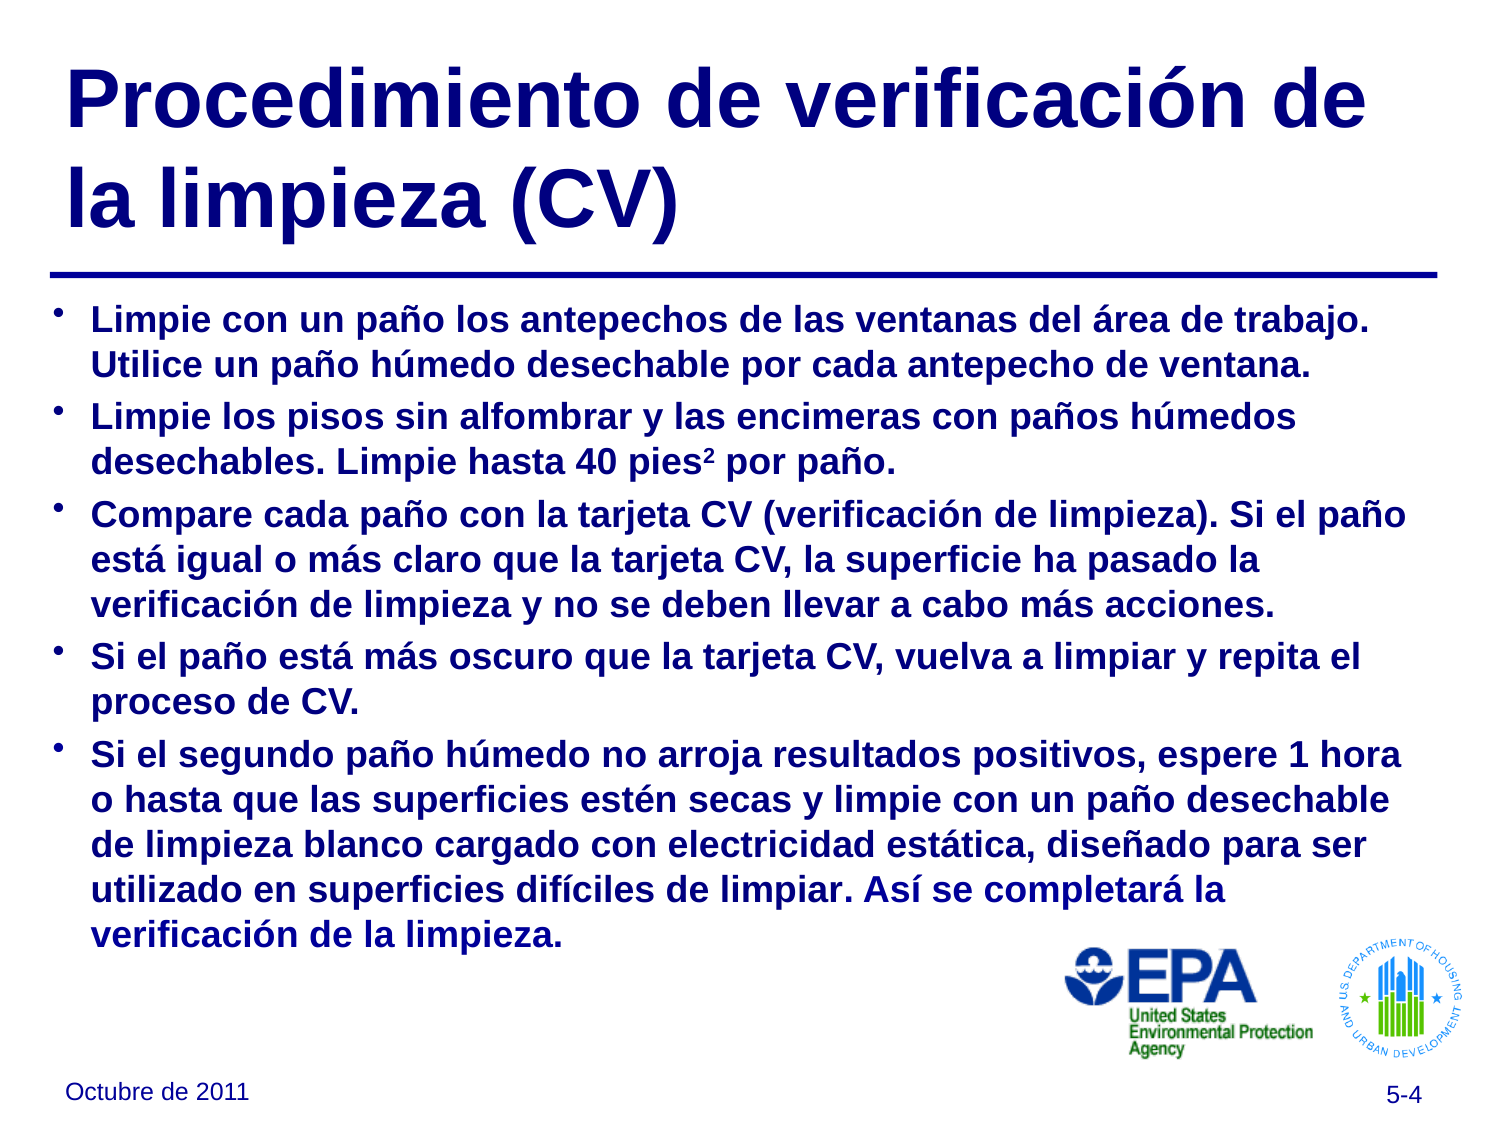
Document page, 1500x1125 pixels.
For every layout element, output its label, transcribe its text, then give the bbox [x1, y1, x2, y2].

picture [1337, 937, 1463, 1059]
picture [1062, 1026, 1319, 1064]
slide_number 5-4 [1124, 1049, 1438, 1125]
slide_number Octubre de 2011 [49, 1049, 363, 1125]
list Limpie con un paño los antepechos de las ventanas del área de trabajo. Utilice un paño húmedo desechable por cada antepecho de ventana. Limpie los pisos sin alfombrar y las encimeras con paños húmedos desechables. Limpie hasta 40 pies2 por paño. Compare cada paño con la tarjeta CV (verificación de limpieza). Si el paño está igual o más claro que la tarjeta CV, la superficie ha pasado la verificación de limpieza y no se deben llevar a cabo más acciones. Si el paño está más oscuro que la tarjeta CV, vuelva a limpiar y repita el proceso de CV. Si el segundo paño húmedo no arroja resultados positivos, espere 1 hora o hasta que las superficies estén secas y limpie con un paño desechable de limpieza blanco cargado con electricidad estática, diseñado para ser utilizado en superficies difíciles de limpiar. Así se completará la verificación de la limpieza. [37, 287, 1451, 1026]
title Procedimiento de verificación de la limpieza (CV) [49, 49, 1438, 238]
